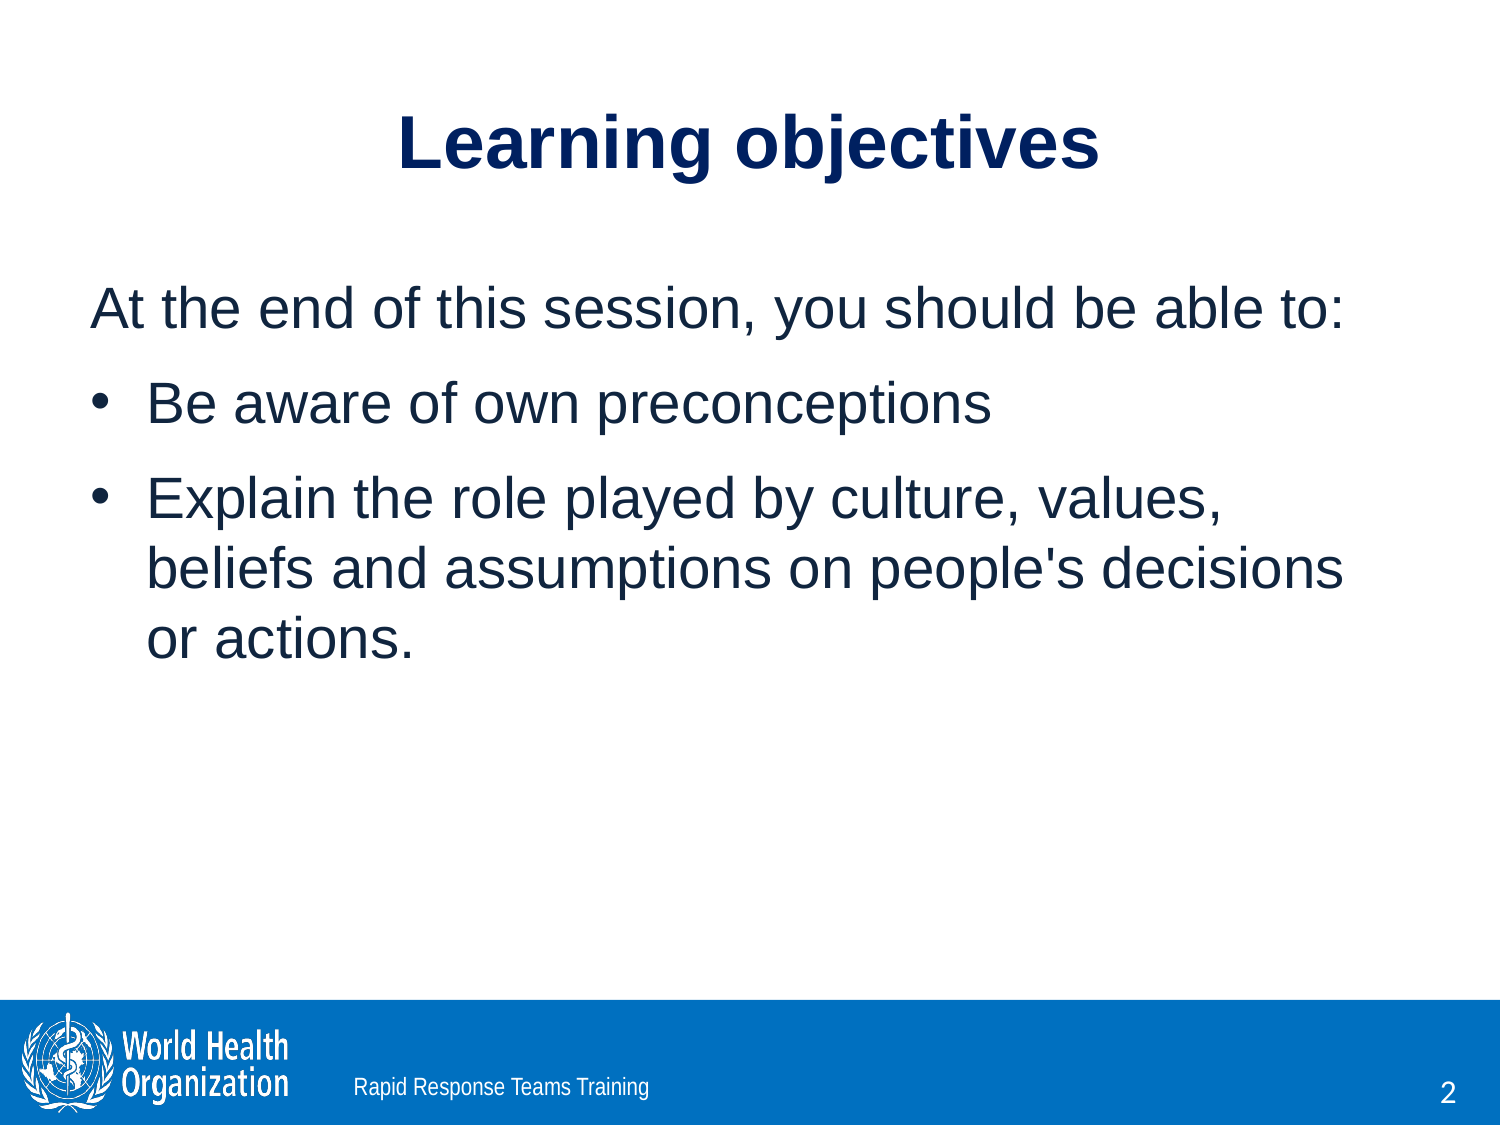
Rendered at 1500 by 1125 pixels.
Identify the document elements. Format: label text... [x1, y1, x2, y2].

picture [21, 1012, 288, 1113]
title Learning objectives [75, 45, 1425, 233]
list At the end of this session, you should be able to: Be aware of own preconceptions Explain the role played by culture, values, beliefs and assumptions on people's decisions or actions. [75, 262, 1425, 1005]
